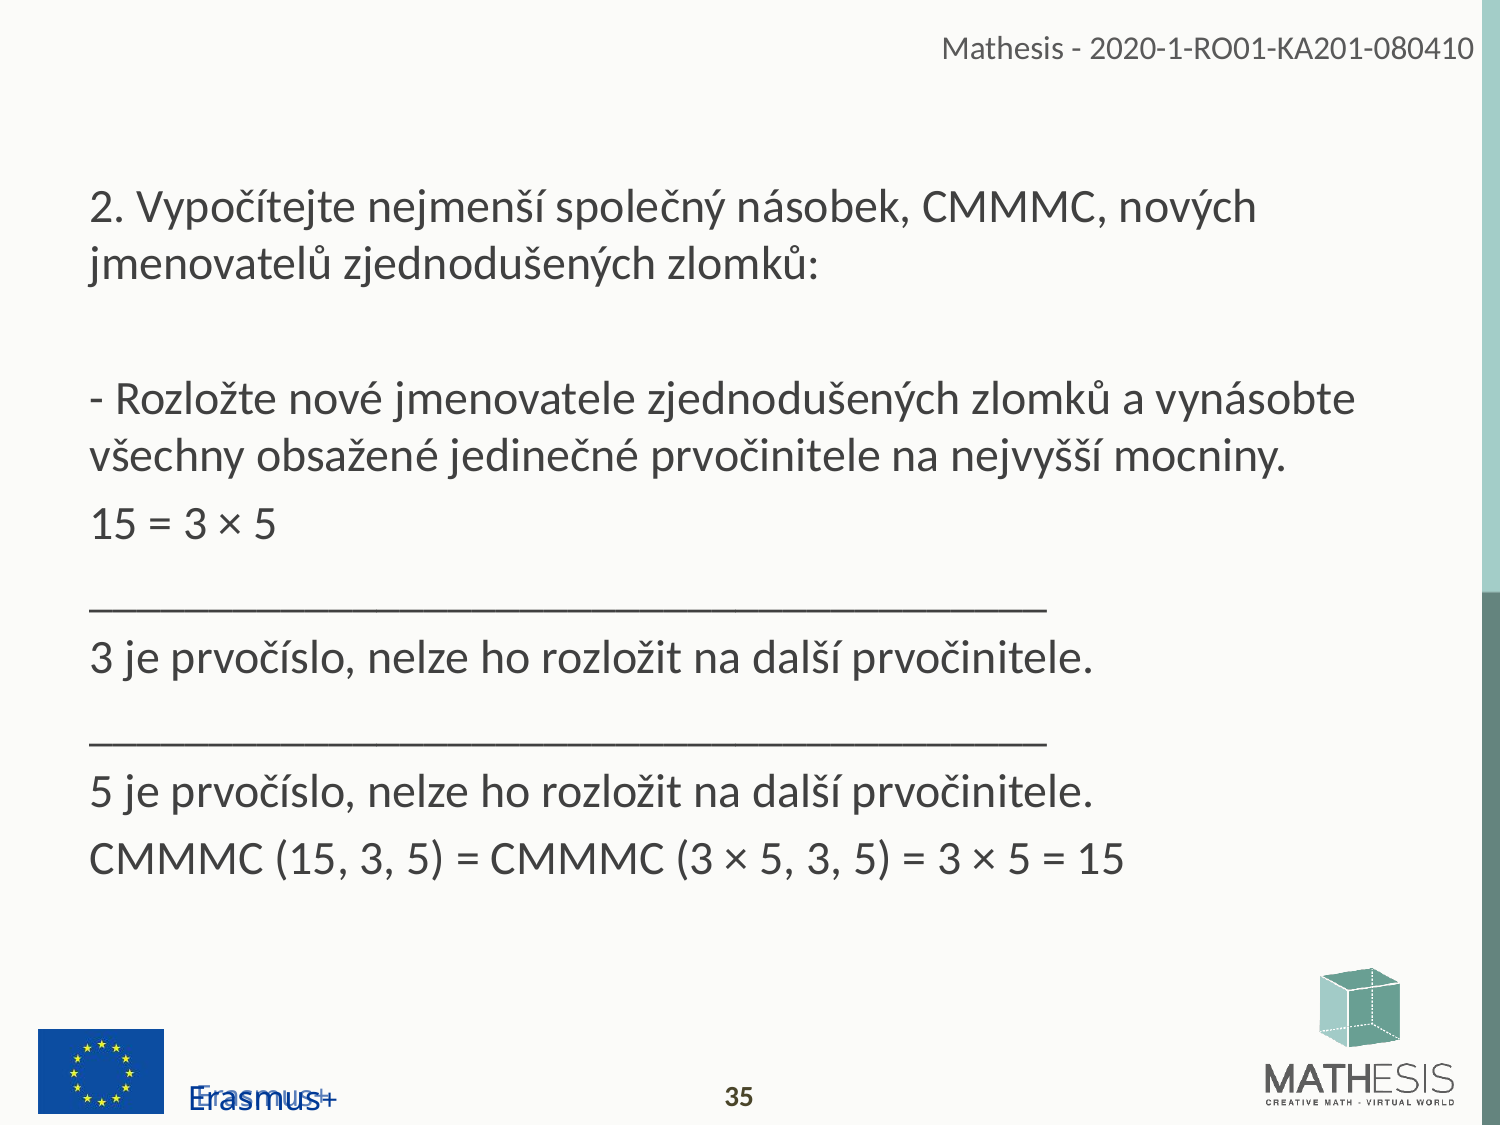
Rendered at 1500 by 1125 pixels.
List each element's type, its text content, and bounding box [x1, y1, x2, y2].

picture [38, 1029, 164, 1114]
list 2. Vypočítejte nejmenší společný násobek, CMMMC, nových jmenovatelů zjednodušených zlomků: - Rozložte nové jmenovatele zjednodušených zlomků a vynásobte všechny obsažené jedinečné prvočinitele na nejvyšší mocniny. 15 = 3 × 5 ________________________________________ 3 je prvočíslo, nelze ho rozložit na další prvočinitele. ________________________________________ 5 je prvočíslo, nelze ho rozložit na další prvočinitele. CMMMC (15, 3, 5) = CMMMC (3 × 5, 3, 5) = 3 × 5 = 15 [75, 167, 1425, 910]
